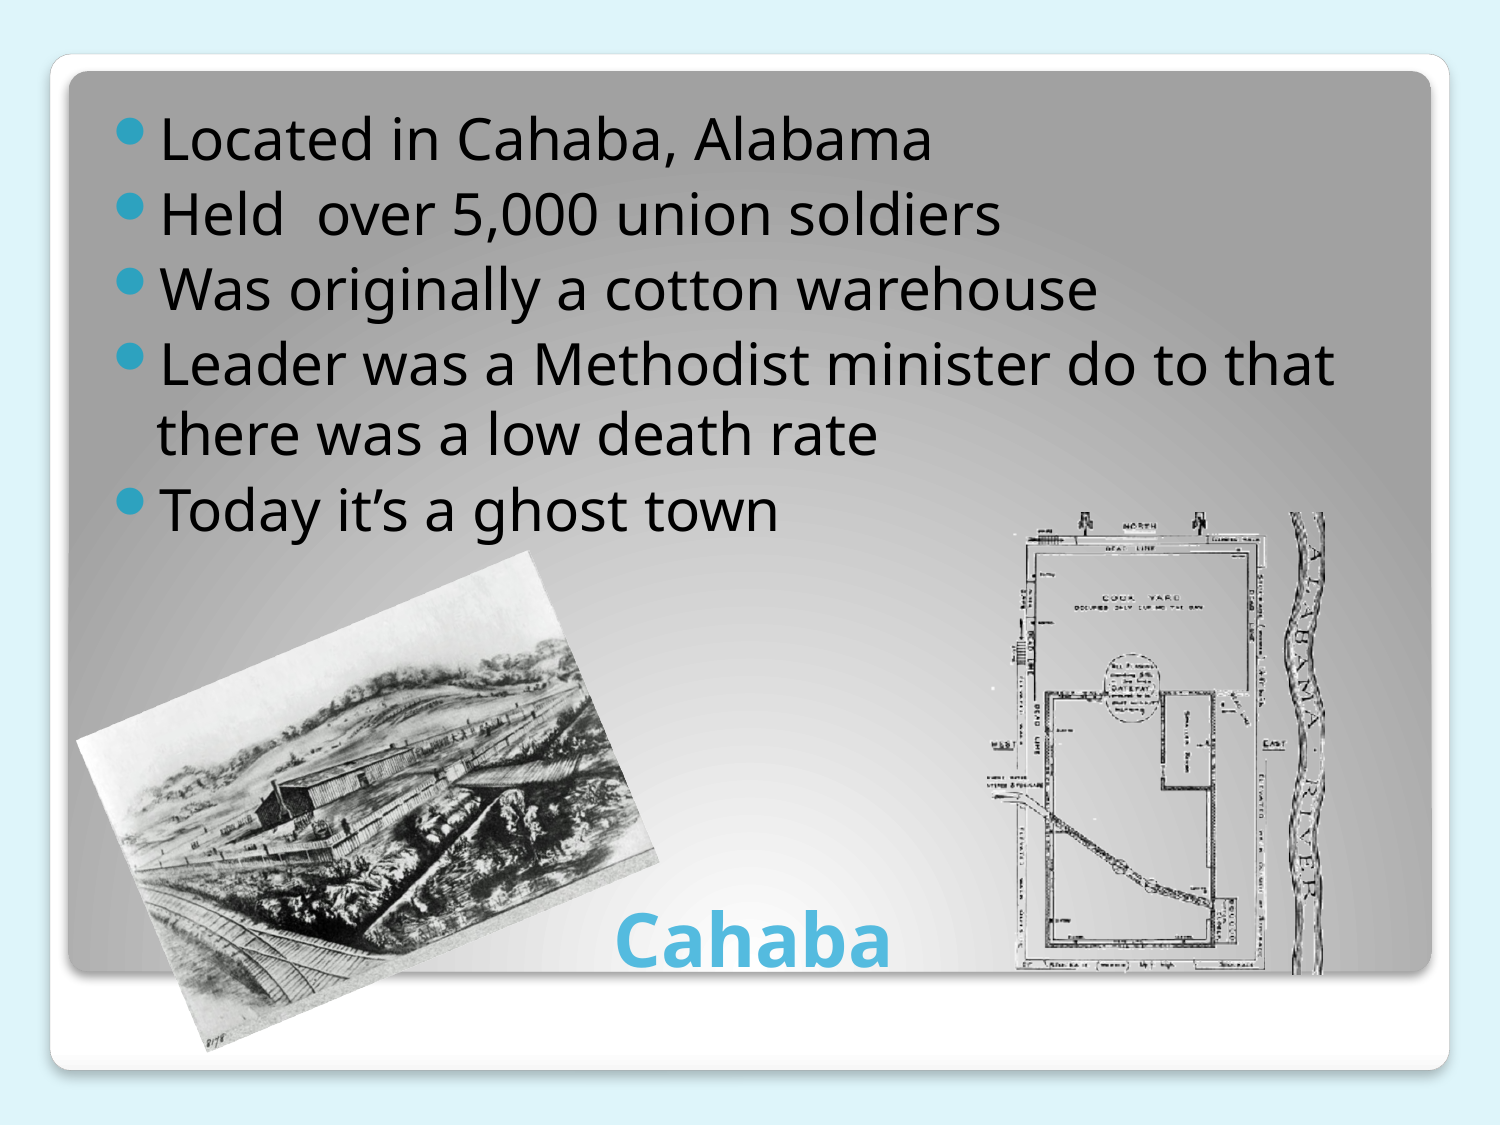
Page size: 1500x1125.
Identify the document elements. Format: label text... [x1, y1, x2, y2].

picture [987, 512, 1326, 976]
list Located in Cahaba, Alabama Held over 5,000 union soldiers Was originally a cotton warehouse Leader was a Methodist minister do to that there was a low death rate Today it’s a ghost town [82, 86, 1425, 1000]
picture [77, 551, 659, 1052]
